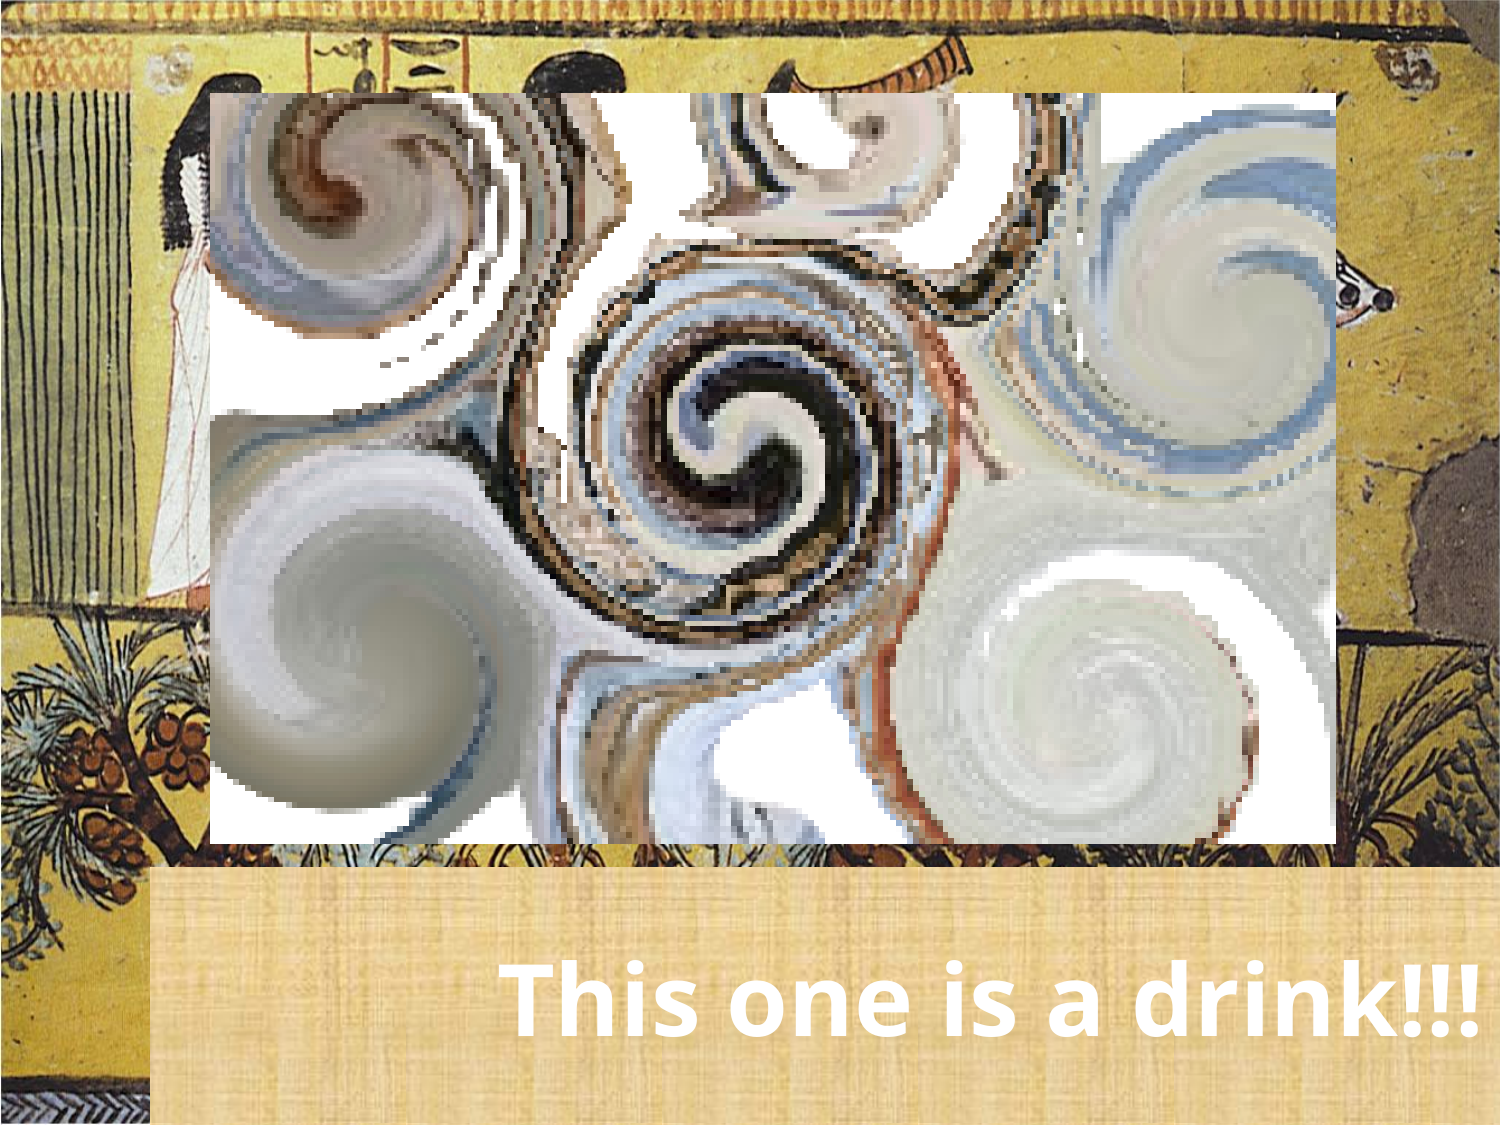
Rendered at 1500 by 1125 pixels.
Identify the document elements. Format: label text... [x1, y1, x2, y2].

picture [0, 0, 1500, 1125]
title This one is a drink!!! [150, 867, 1500, 1125]
